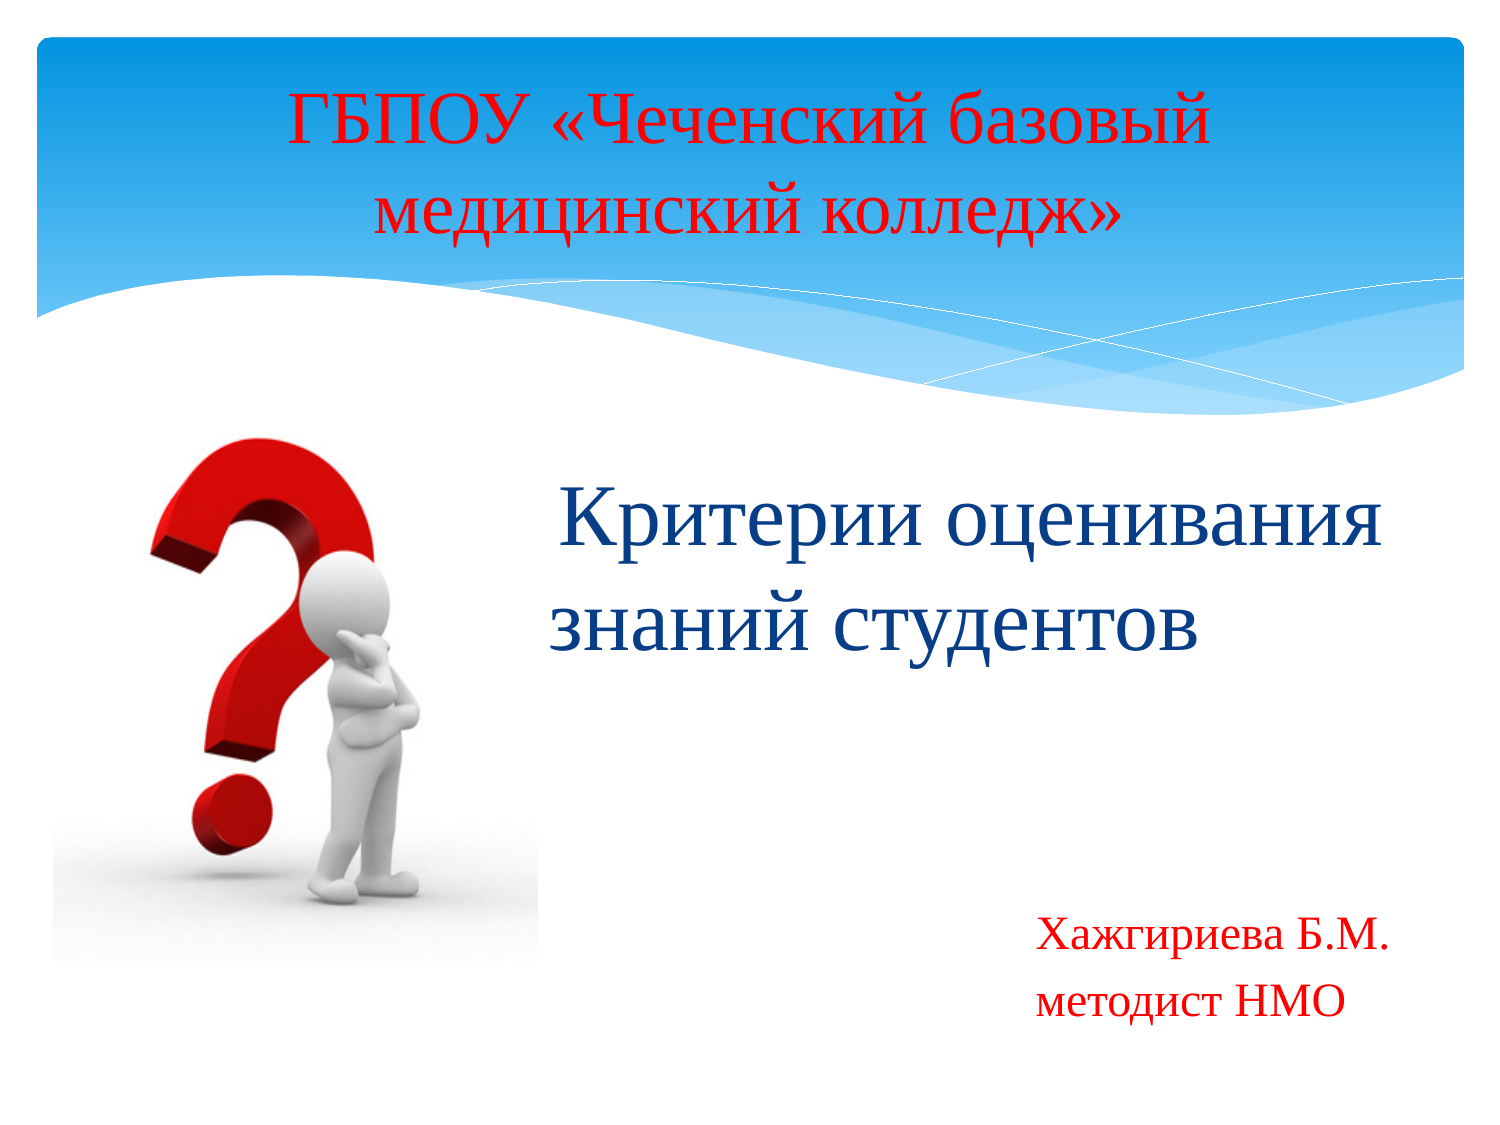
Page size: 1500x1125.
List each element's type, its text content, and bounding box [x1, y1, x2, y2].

list Критерии оценивания знаний студентов Хажгириева Б.М. методист НМО [336, 326, 1471, 1035]
picture [52, 408, 538, 962]
title ГБПОУ «Чеченский базовый медицинский колледж» [75, 55, 1425, 261]
